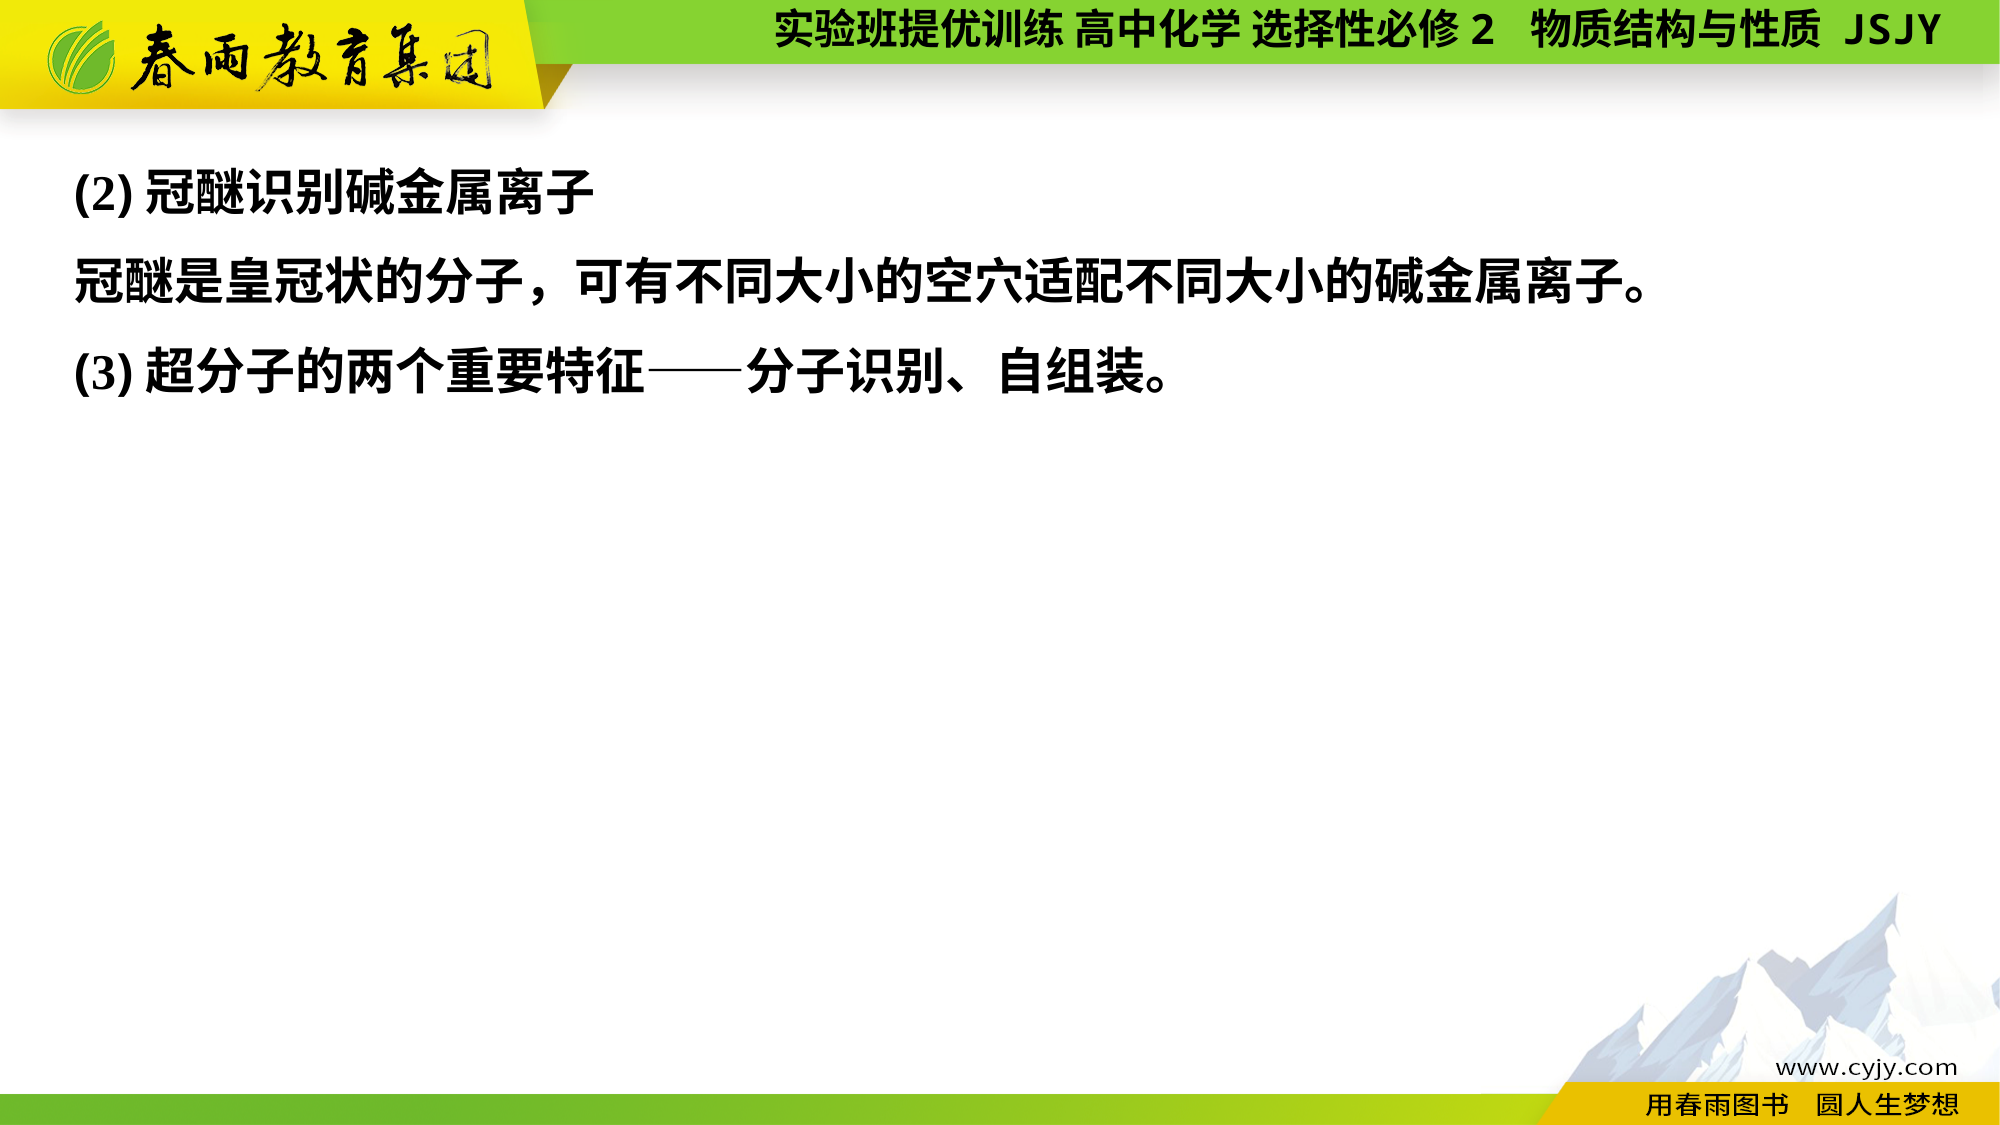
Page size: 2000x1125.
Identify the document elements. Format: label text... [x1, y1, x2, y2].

picture [0, 0, 2000, 1125]
list (2)冠醚识别碱金属离子 冠醚是皇冠状的分子，可有不同大小的空穴适配不同大小的碱金属离子。 (3)超分子的两个重要特征——分子识别、自组装。 [59, 122, 1944, 399]
